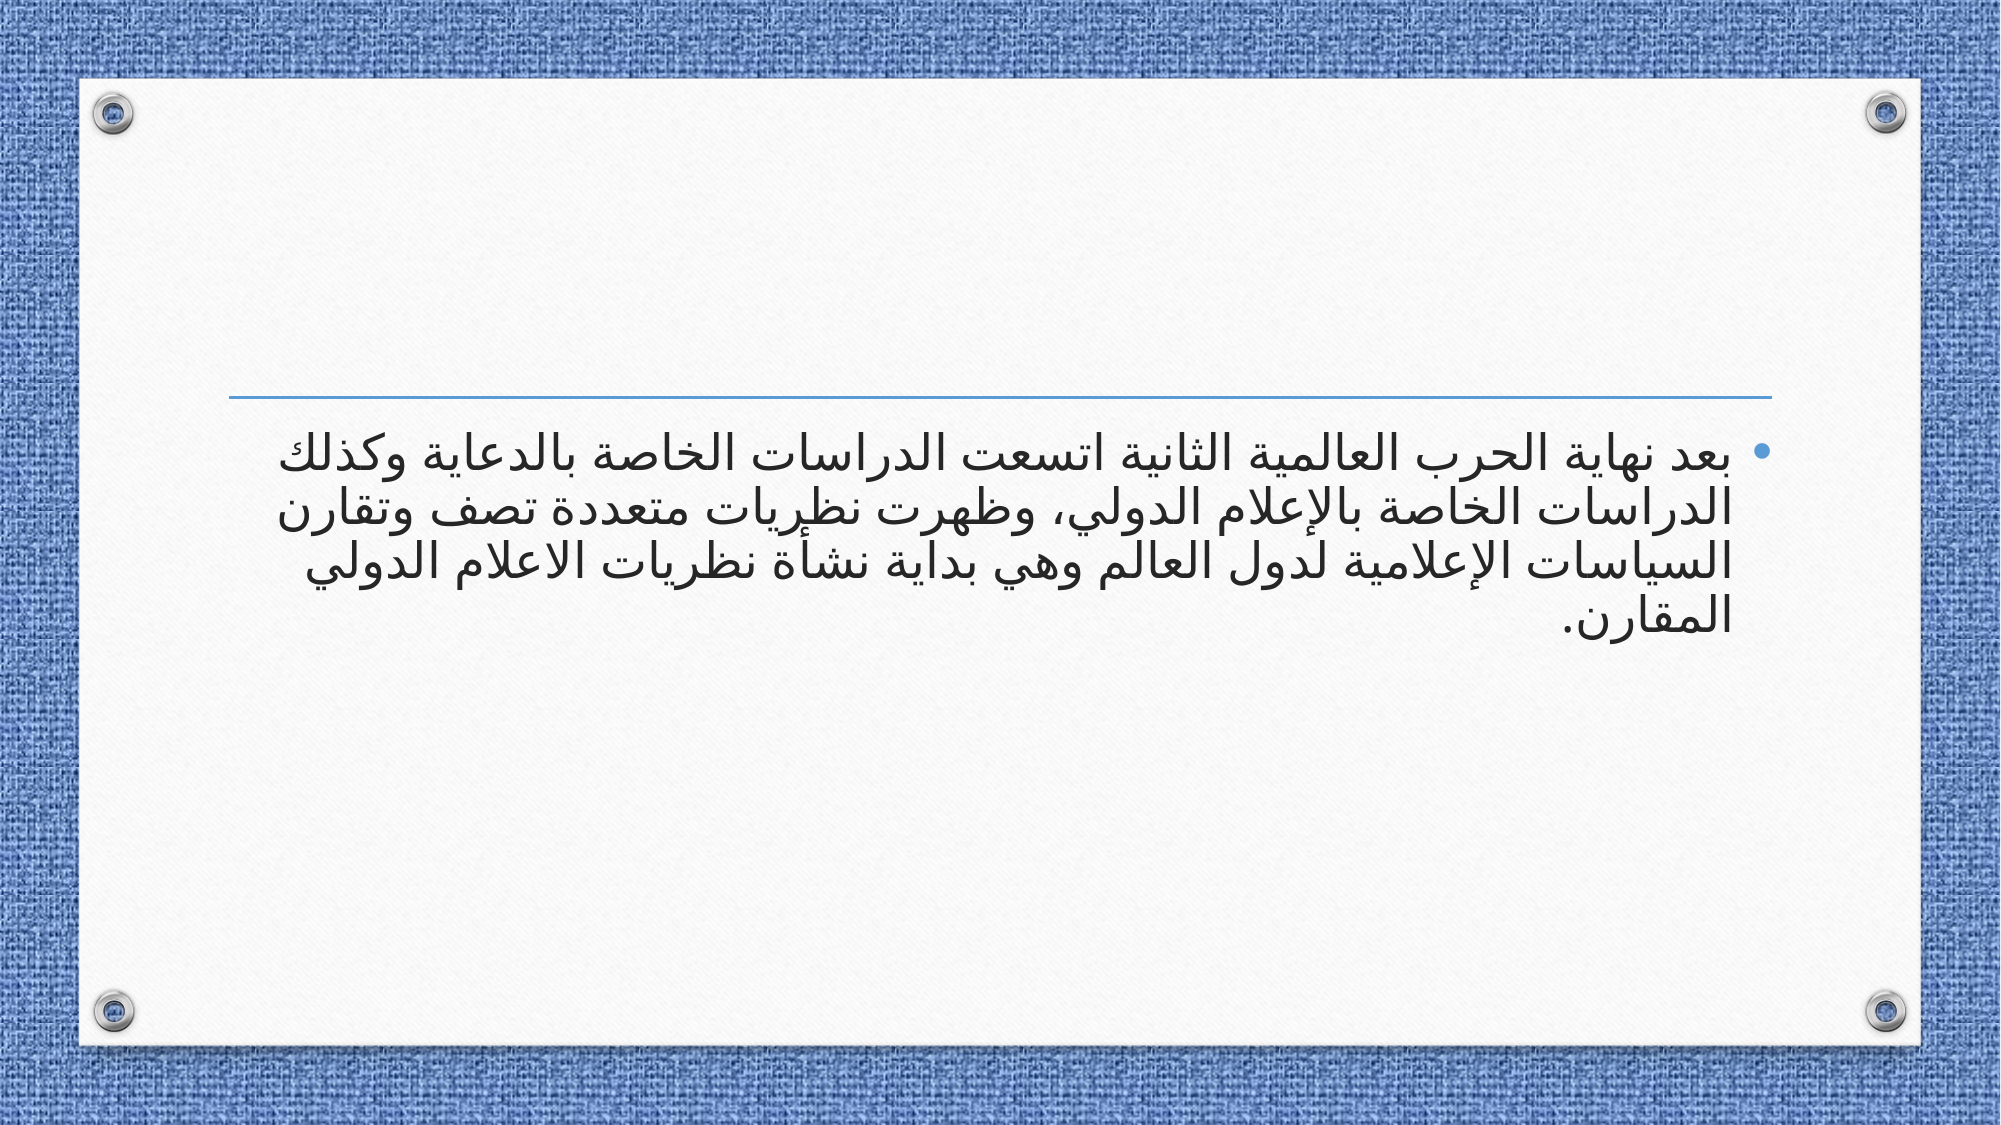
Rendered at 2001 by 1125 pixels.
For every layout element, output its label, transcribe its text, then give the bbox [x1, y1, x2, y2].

picture [0, 0, 2001, 1125]
list بعد نهاية الحرب العالمية الثانية اتسعت الدراسات الخاصة بالدعاية وكذلك الدراسات الخاصة بالإعلام الدولي، وظهرت نظريات متعددة تصف وتقارن السياسات الإعلامية لدول العالم وهي بداية نشأة نظريات الاعلام الدولي المقارن. [212, 419, 1788, 964]
